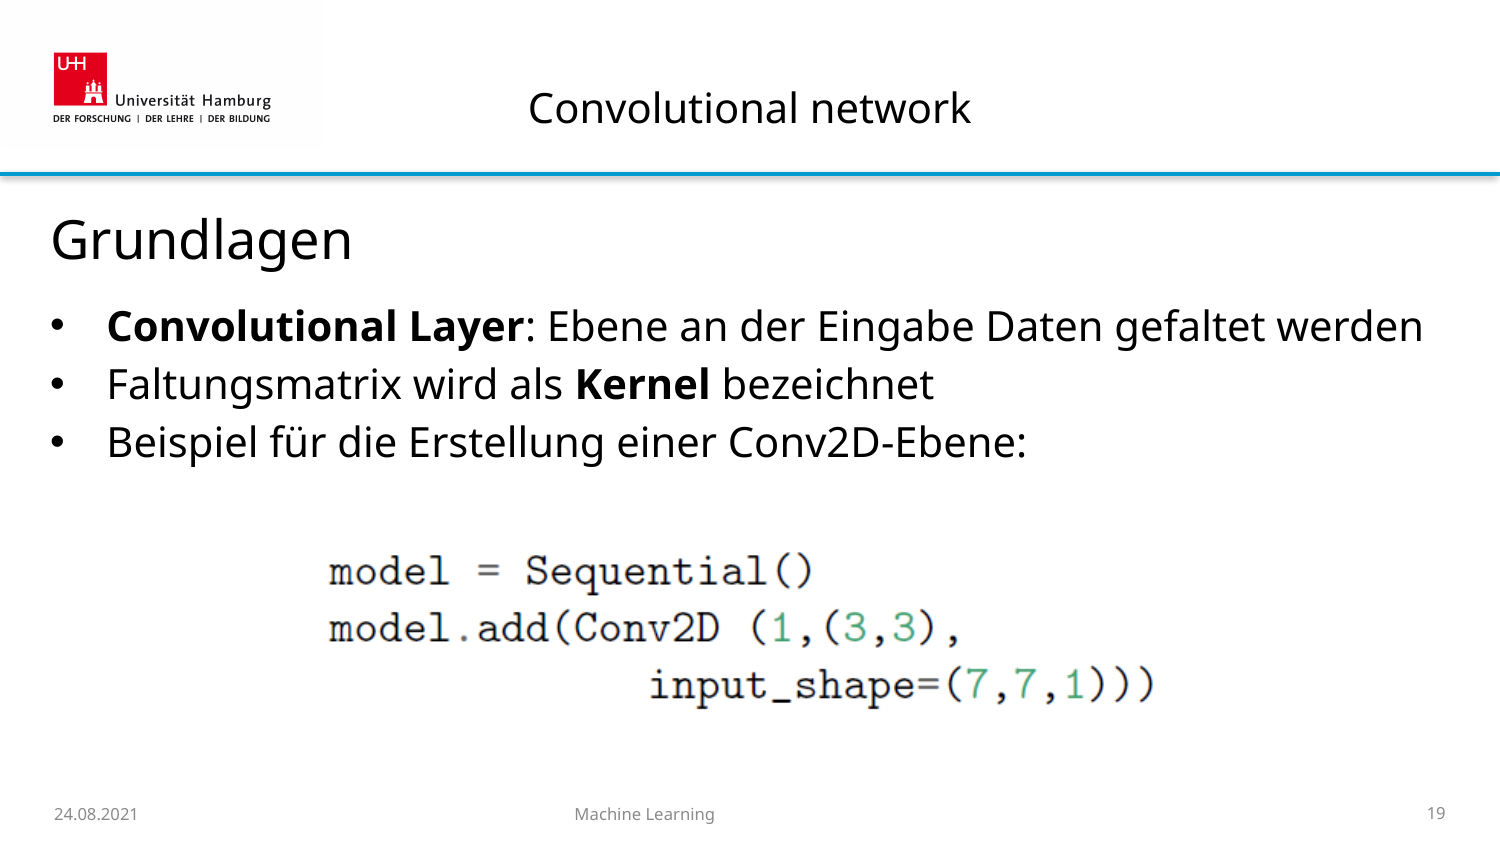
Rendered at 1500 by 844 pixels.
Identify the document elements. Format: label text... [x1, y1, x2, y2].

list Grundlagen [35, 197, 1406, 281]
footer Machine Learning [273, 788, 1016, 833]
list Convolutional Layer: Ebene an der Eingabe Daten gefaltet werden Faltungsmatrix wird als Kernel bezeichnet Beispiel für die Erstellung einer Conv2D-Ebene: [35, 291, 1446, 765]
slide_number 19 [1361, 788, 1446, 833]
title Convolutional network [275, 91, 1225, 122]
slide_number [54, 788, 210, 833]
picture [1, 0, 323, 149]
picture [318, 551, 1182, 723]
